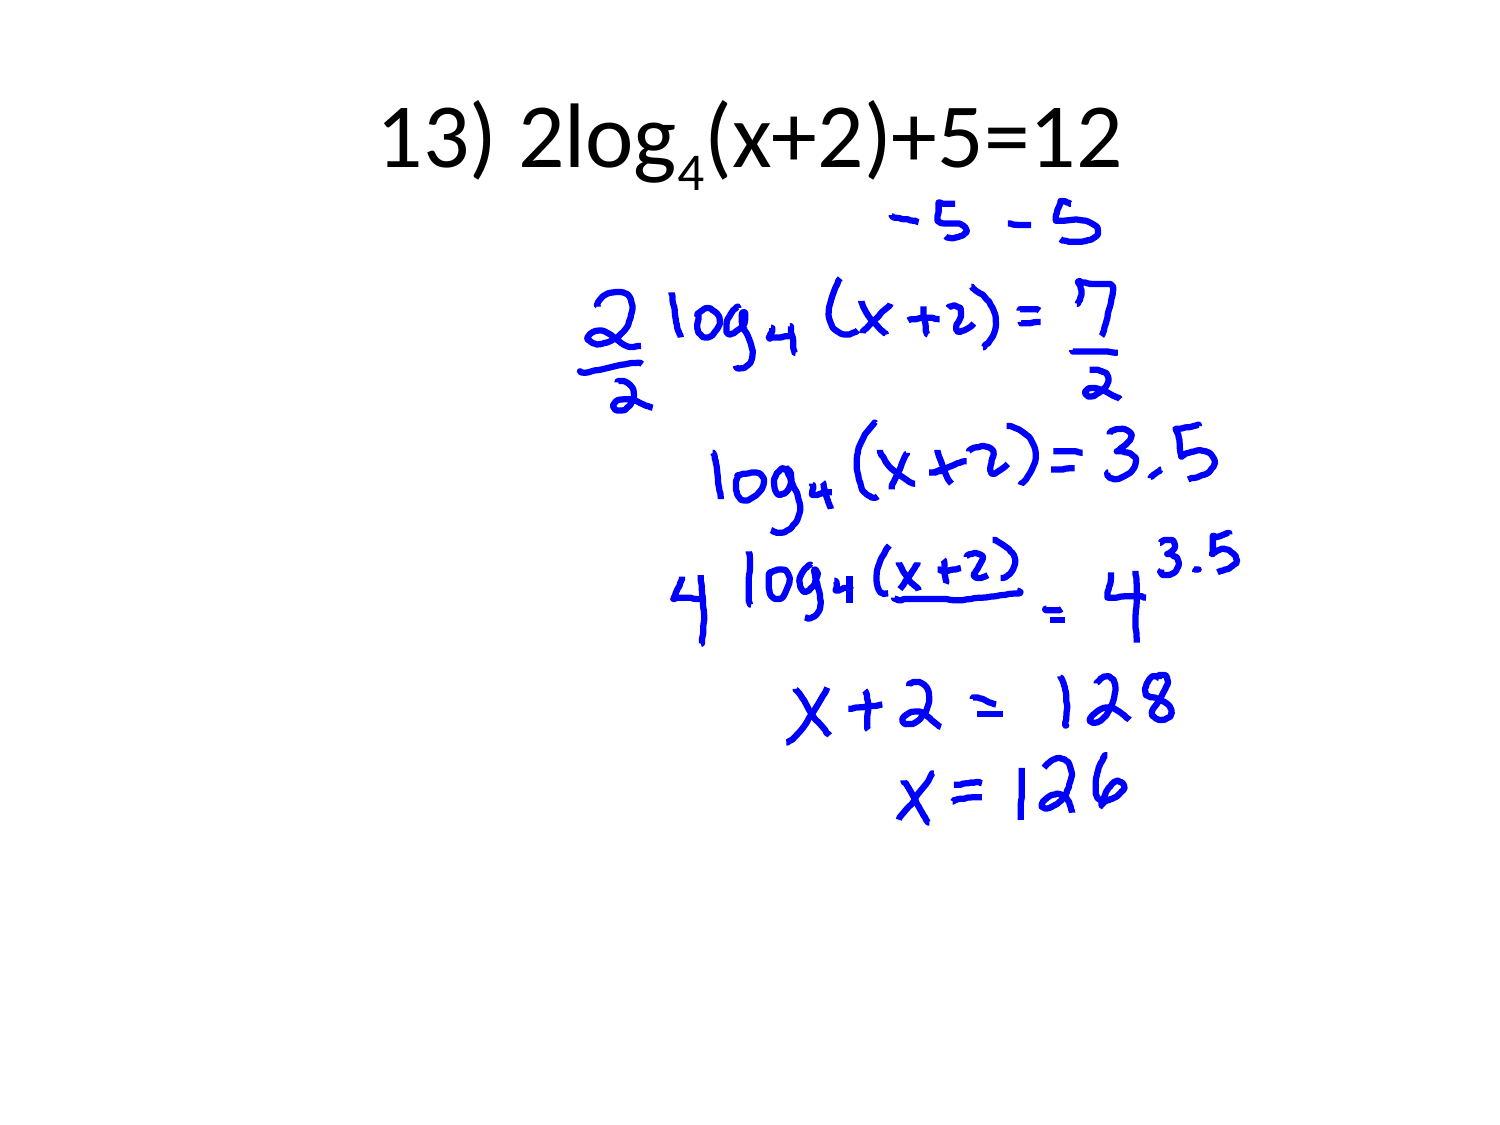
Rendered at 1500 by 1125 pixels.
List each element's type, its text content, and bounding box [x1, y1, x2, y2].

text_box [579, 200, 1238, 823]
title 13) 2log4(x+2)+5=12 [75, 45, 1425, 233]
